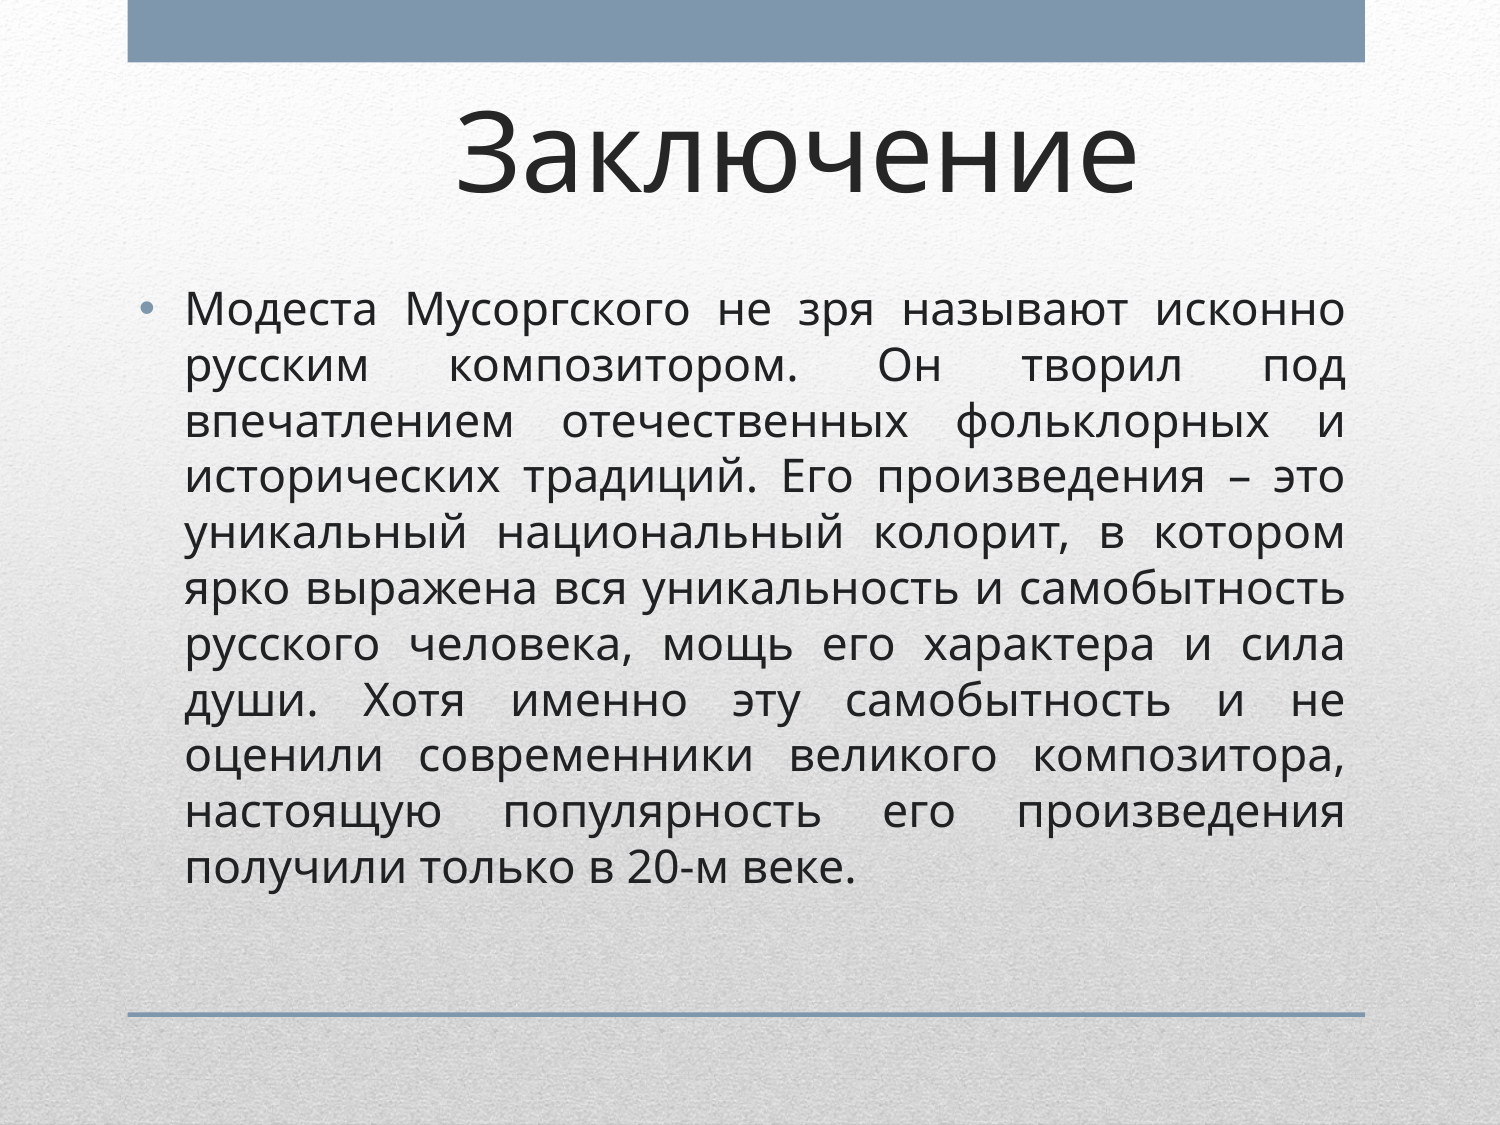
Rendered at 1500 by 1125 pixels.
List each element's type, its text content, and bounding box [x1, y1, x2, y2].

title Заключение [242, 0, 1355, 223]
list Модеста Мусоргского не зря называют исконно русским композитором. Он творил под впечатлением отечественных фольклорных и исторических традиций. Его произведения – это уникальный национальный колорит, в котором ярко выражена вся уникальность и самобытность русского человека, мощь его характера и сила души. Хотя именно эту самобытность и не оценили современники великого композитора, настоящую популярность его произведения получили только в 20-м веке. [123, 267, 1362, 905]
